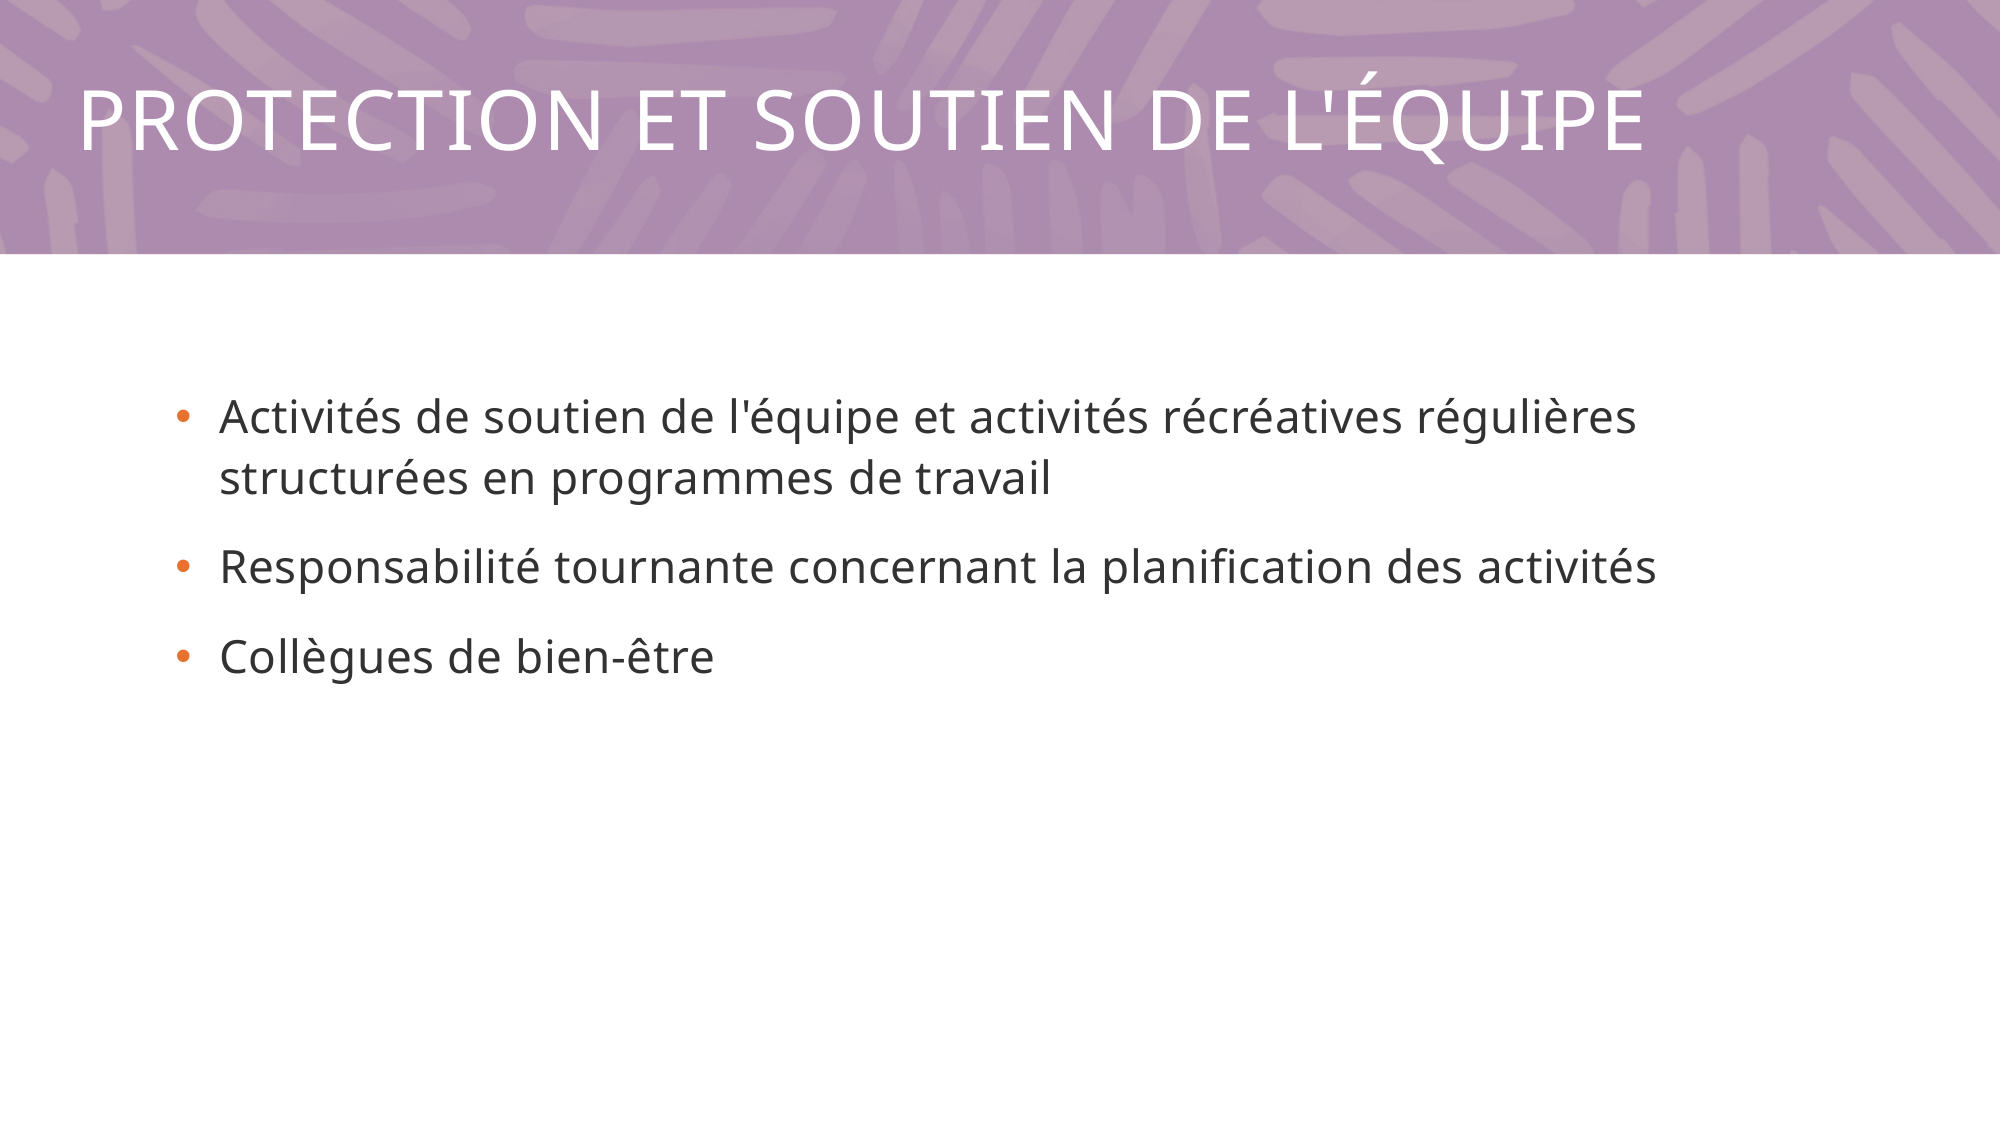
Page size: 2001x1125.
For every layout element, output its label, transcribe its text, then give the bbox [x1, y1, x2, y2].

list Activités de soutien de l'équipe et activités récréatives régulières structurées en programmes de travail Responsabilité tournante concernant la planification des activités Collègues de bien-être [167, 374, 1763, 1036]
title Protection et soutien de l'équipe [61, 33, 1938, 220]
picture [0, 0, 2000, 1125]
